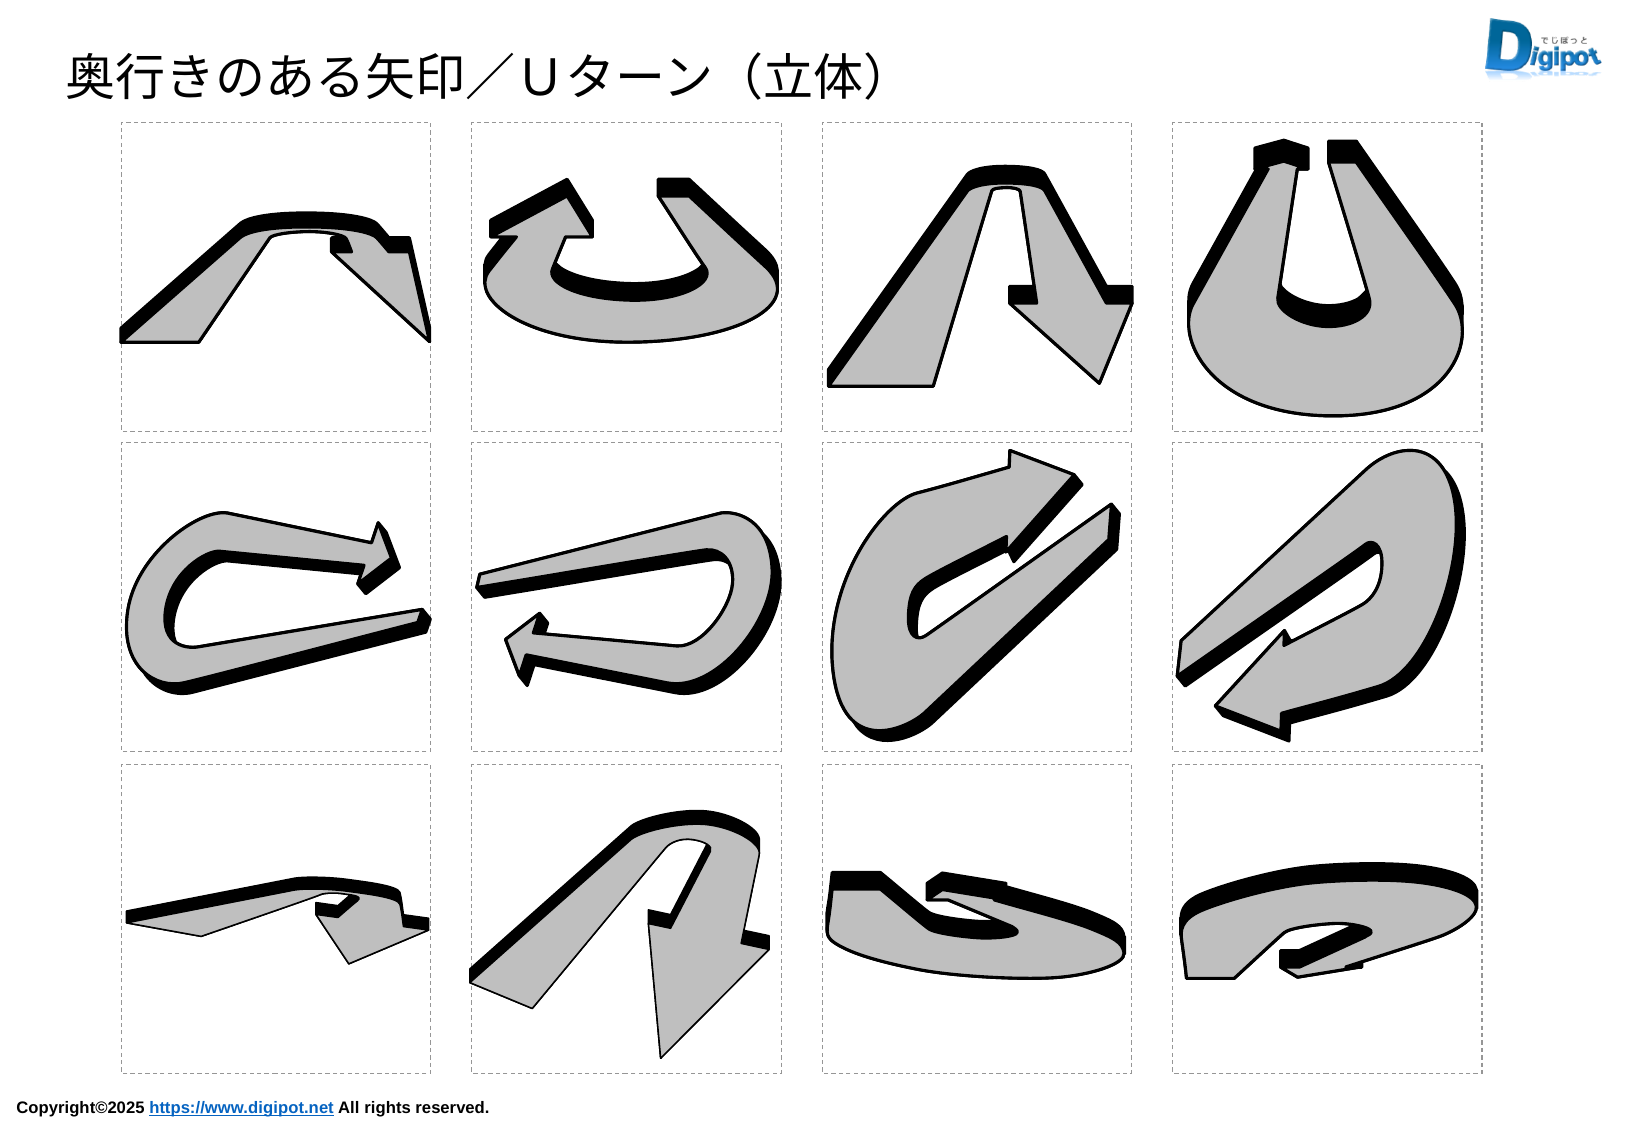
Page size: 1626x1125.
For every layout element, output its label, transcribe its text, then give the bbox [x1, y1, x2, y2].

picture [1485, 18, 1602, 82]
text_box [1180, 863, 1477, 979]
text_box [1188, 140, 1463, 416]
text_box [126, 512, 431, 694]
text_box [476, 512, 781, 694]
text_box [1177, 450, 1465, 741]
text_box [484, 179, 778, 343]
text_box 奥行きのある矢印／Ｕターン（立体） [50, 38, 929, 113]
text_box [831, 450, 1120, 741]
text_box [828, 166, 1133, 387]
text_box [120, 212, 430, 343]
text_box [469, 810, 769, 1059]
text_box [826, 872, 1125, 979]
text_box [126, 877, 429, 964]
